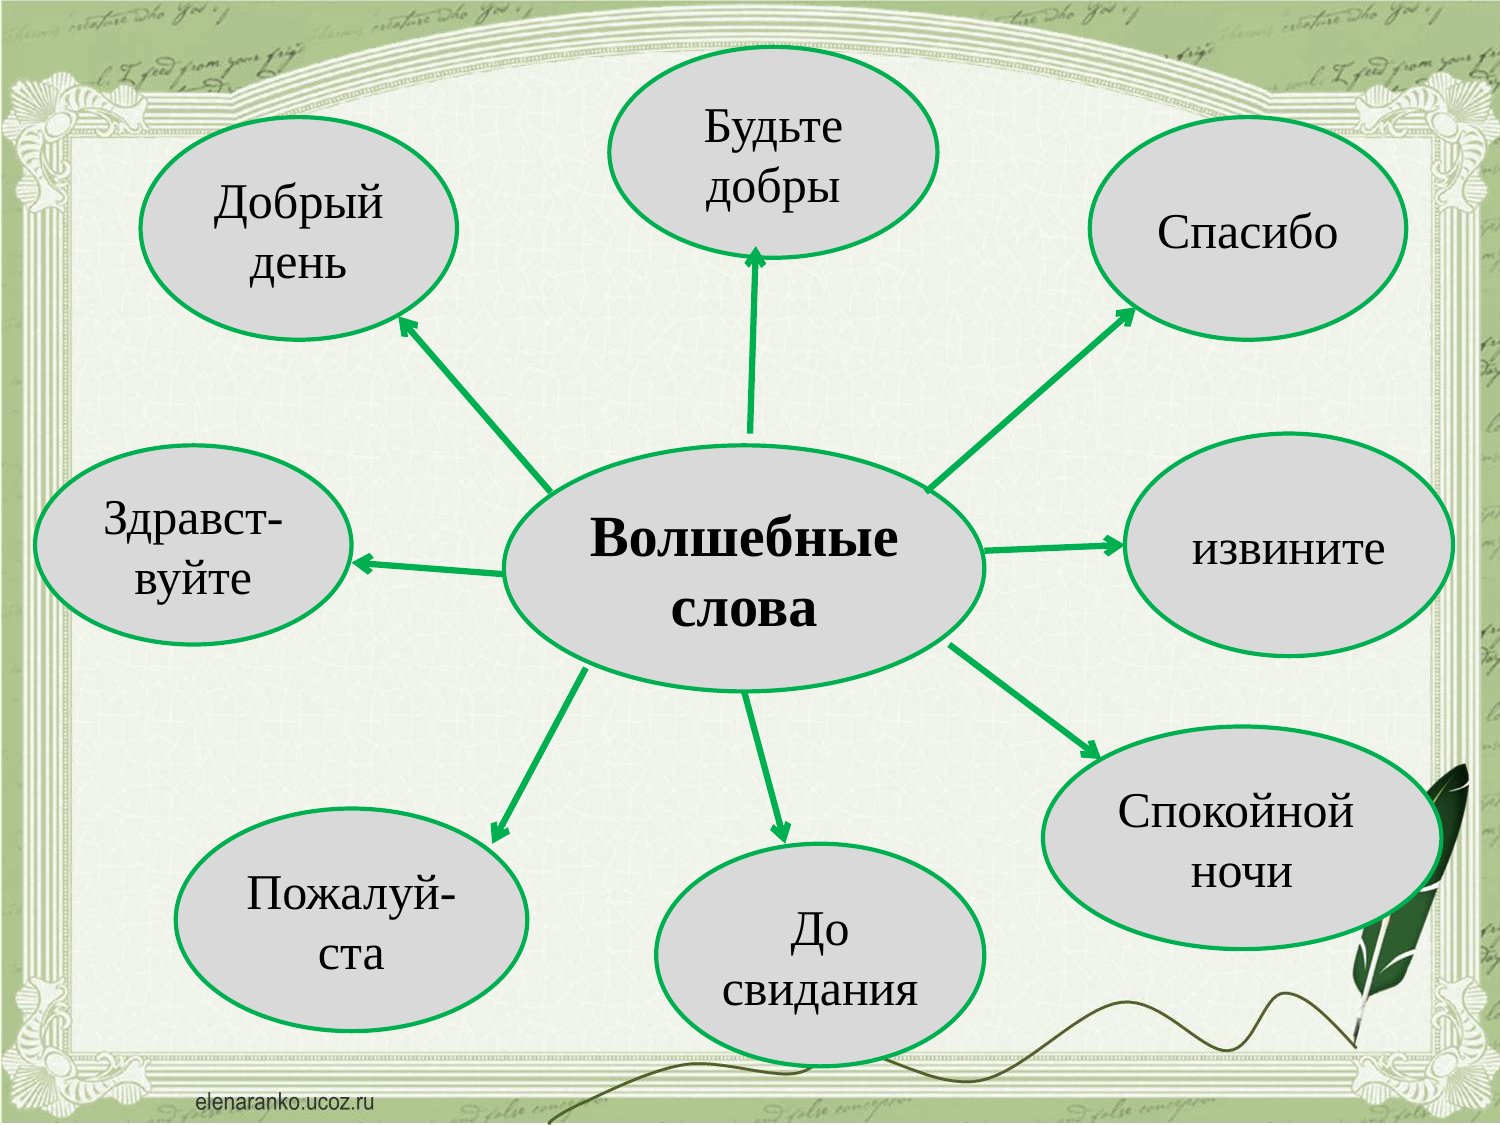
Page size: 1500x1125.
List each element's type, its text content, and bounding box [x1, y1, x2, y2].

text_box До свидания [654, 841, 987, 1069]
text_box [948, 644, 1102, 760]
text_box Волшебные слова [502, 443, 987, 694]
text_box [351, 562, 505, 575]
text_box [450, 708, 628, 803]
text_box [984, 544, 1126, 551]
text_box Пожалуй- ста [173, 806, 530, 1034]
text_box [925, 306, 1137, 493]
text_box Добрый день [138, 115, 460, 342]
picture [0, 0, 1500, 1125]
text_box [386, 327, 563, 481]
text_box Спасибо [1087, 115, 1409, 342]
text_box Спокойной ночи [1040, 724, 1444, 952]
text_box извините [1122, 431, 1456, 659]
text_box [658, 336, 847, 343]
text_box Будьте добры [607, 44, 940, 260]
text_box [688, 746, 841, 789]
text_box Здравст- вуйте [32, 443, 354, 647]
